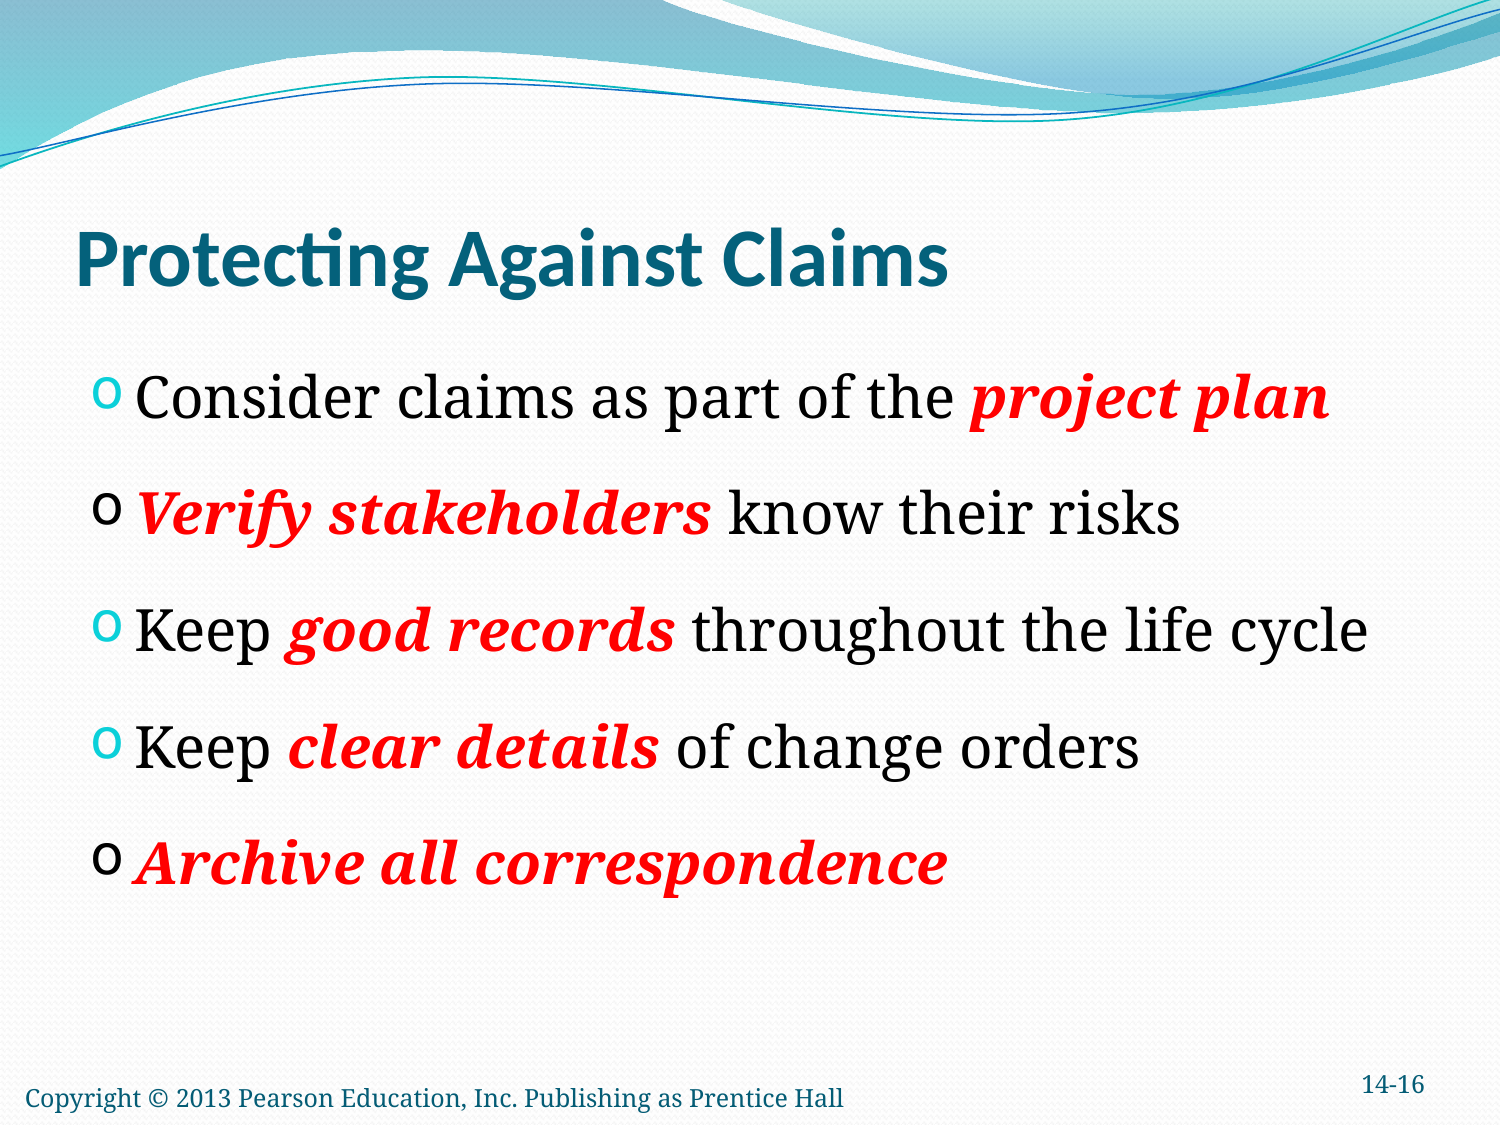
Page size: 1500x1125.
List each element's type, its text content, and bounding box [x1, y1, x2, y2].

list Consider claims as part of the project plan Verify stakeholders know their risks Keep good records throughout the life cycle Keep clear details of change orders Archive all correspondence [74, 317, 1426, 1038]
title Protecting Against Claims [74, 115, 1426, 304]
slide_number 14-16 [1299, 1042, 1425, 1103]
